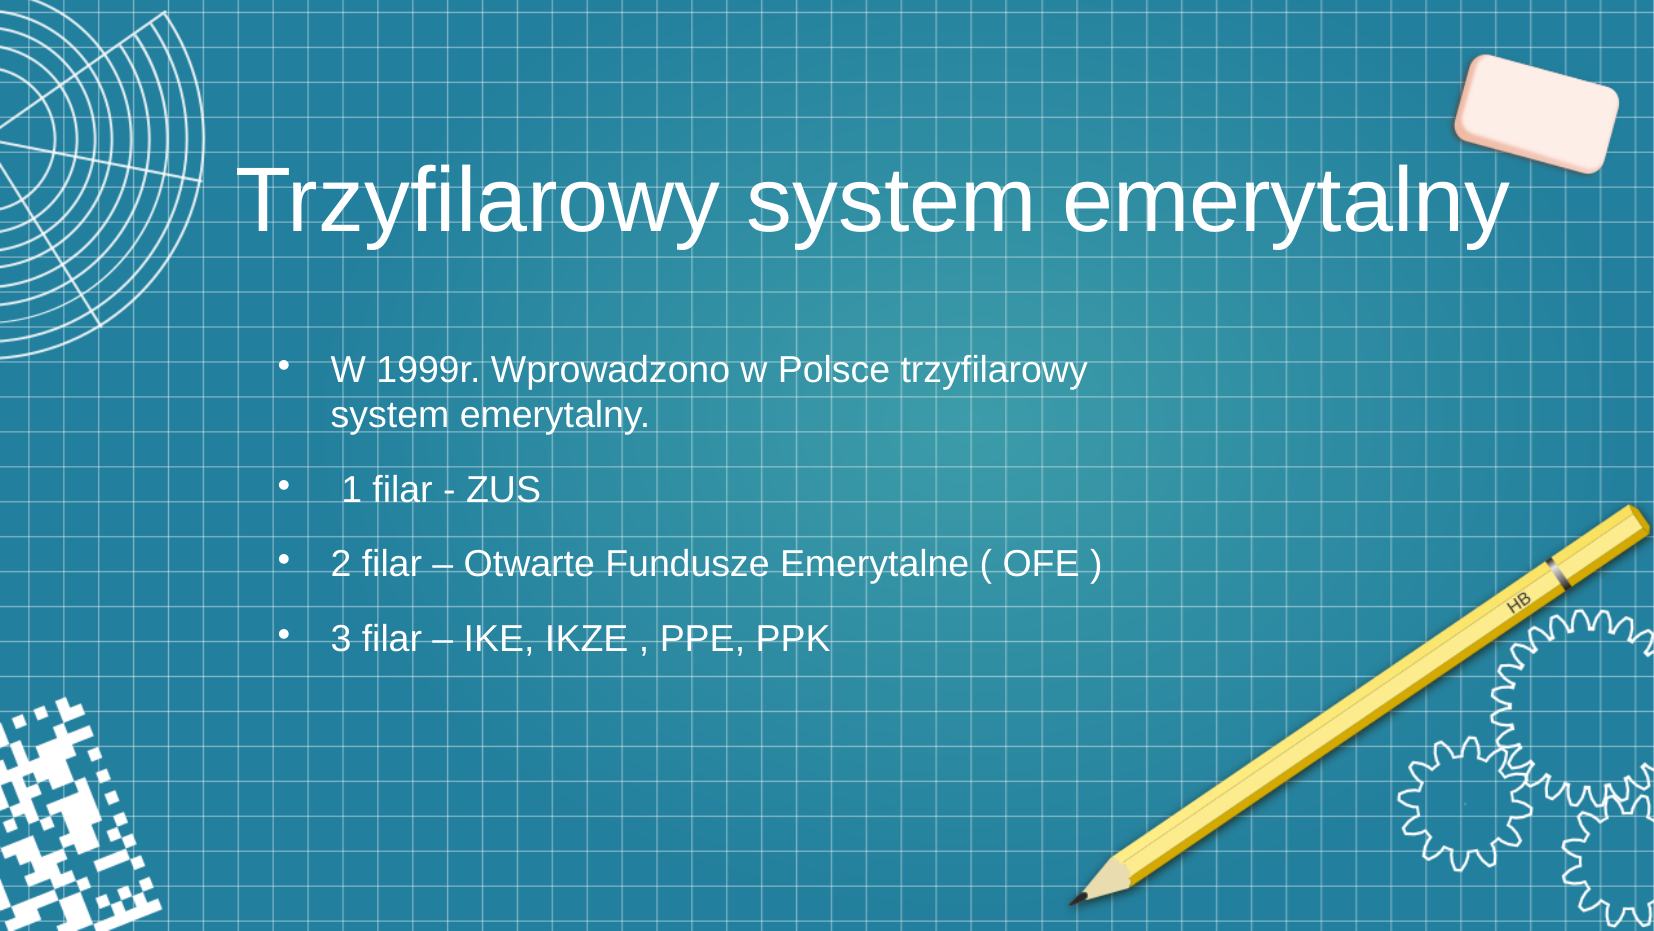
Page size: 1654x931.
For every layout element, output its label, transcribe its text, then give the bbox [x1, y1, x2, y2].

picture [0, 0, 1654, 931]
title Trzyfilarowy system emerytalny [147, 88, 1601, 302]
list W 1999r. Wprowadzono w Polsce trzyfilarowy system emerytalny. 1 filar - ZUS 2 filar – Otwarte Fundusze Emerytalne ( OFE ) 3 filar – IKE, IKZE , PPE, PPK [259, 345, 1122, 798]
